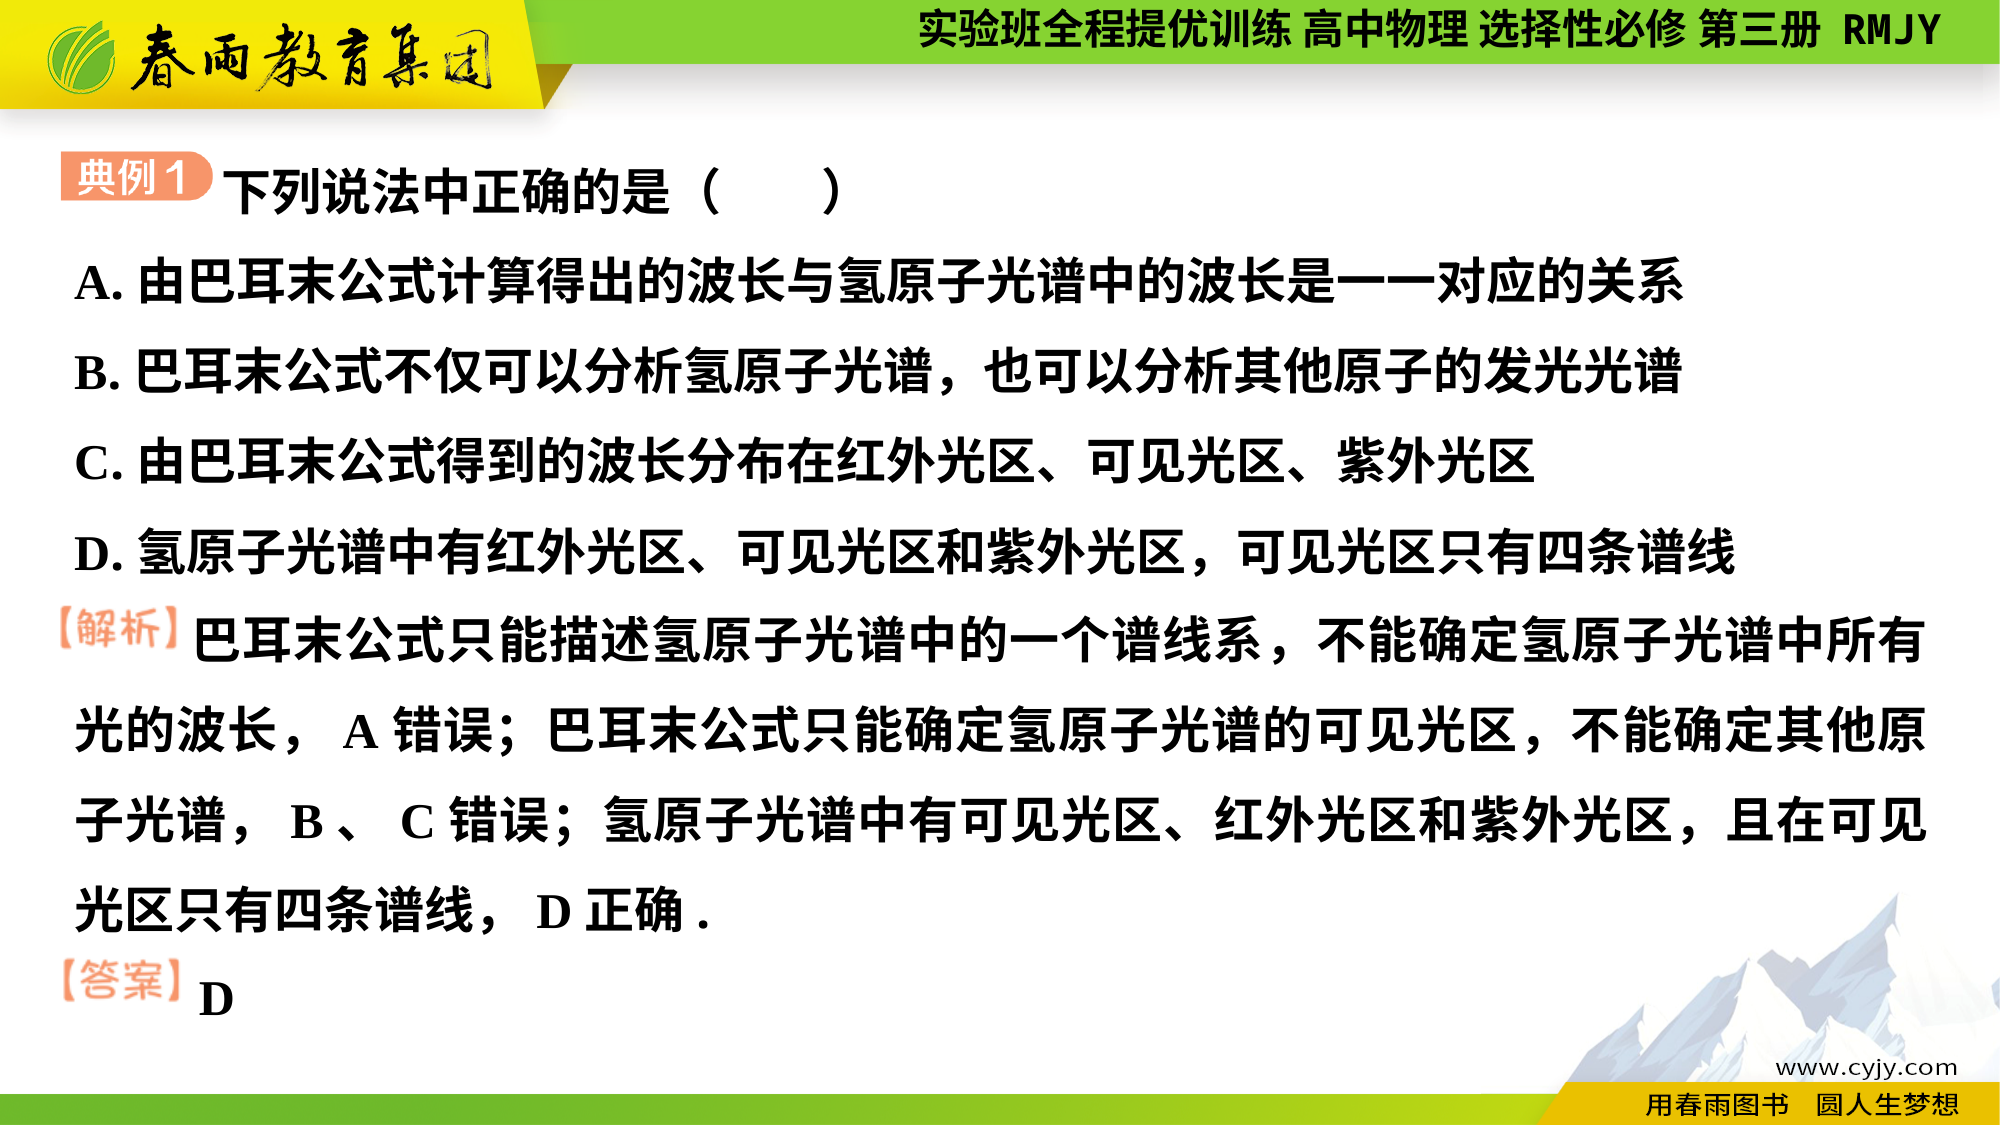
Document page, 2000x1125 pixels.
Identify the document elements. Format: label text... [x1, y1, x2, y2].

picture [0, 0, 2000, 1125]
text_box 巴耳末公式只能描述氢原子光谱中的一个谱线系，不能确定氢原子光谱中所有光的波长，A错误；巴耳末公式只能确定氢原子光谱的可见光区，不能确定其他原子光谱，B、C错误；氢原子光谱中有可见光区、红外光区和紫外光区，且在可见光区只有四条谱线，D正确. [59, 571, 1944, 947]
text_box D [59, 927, 410, 1033]
list 下列说法中正确的是（ ） A.由巴耳末公式计算得出的波长与氢原子光谱中的波长是一一对应的关系 B.巴耳末公式不仅可以分析氢原子光谱，也可以分析其他原子的发光光谱 C.由巴耳末公式得到的波长分布在红外光区、可见光区、紫外光区 D.氢原子光谱中有红外光区、可见光区和紫外光区，可见光区只有四条谱线 [59, 122, 1944, 571]
